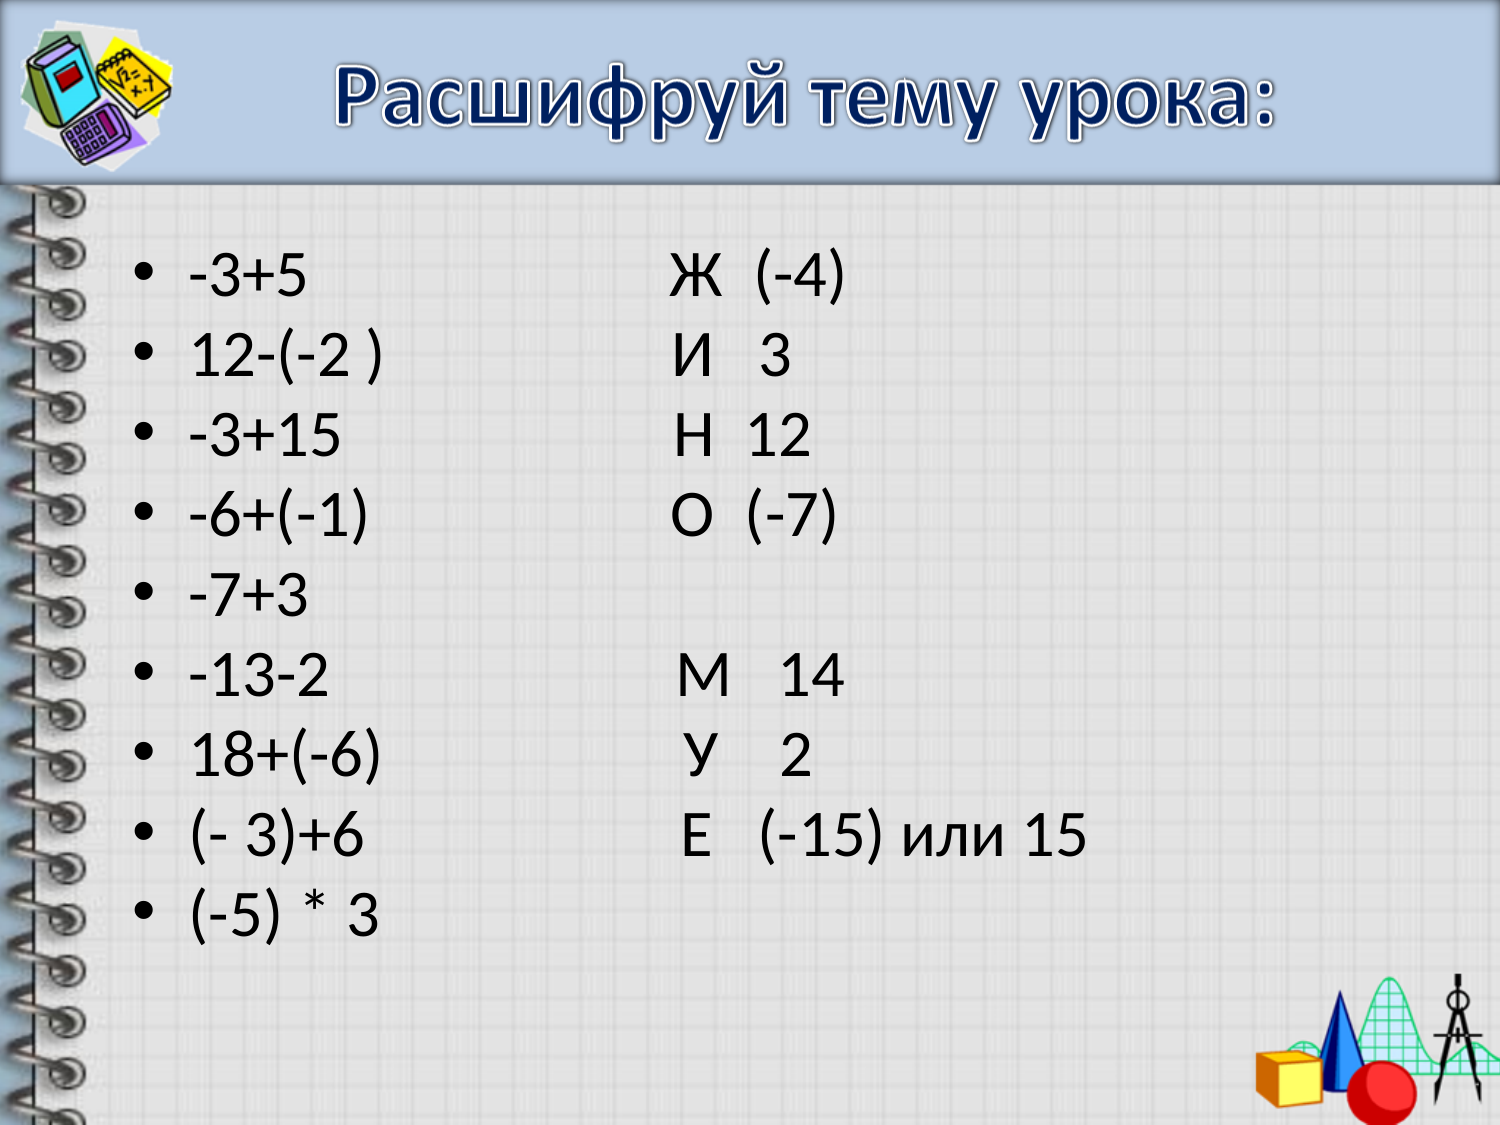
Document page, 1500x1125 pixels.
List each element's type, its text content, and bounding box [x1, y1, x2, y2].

list -3+5 Ж (-4) 12-(-2 ) И 3 -3+15 Н 12 -6+(-1) О (-7) -7+3 -13-2 М 14 18+(-6) У 2 (- 3)+6 Е (-15) или 15 (-5) * 3 [117, 222, 1477, 1079]
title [127, 0, 1481, 190]
picture [0, 0, 1500, 1125]
